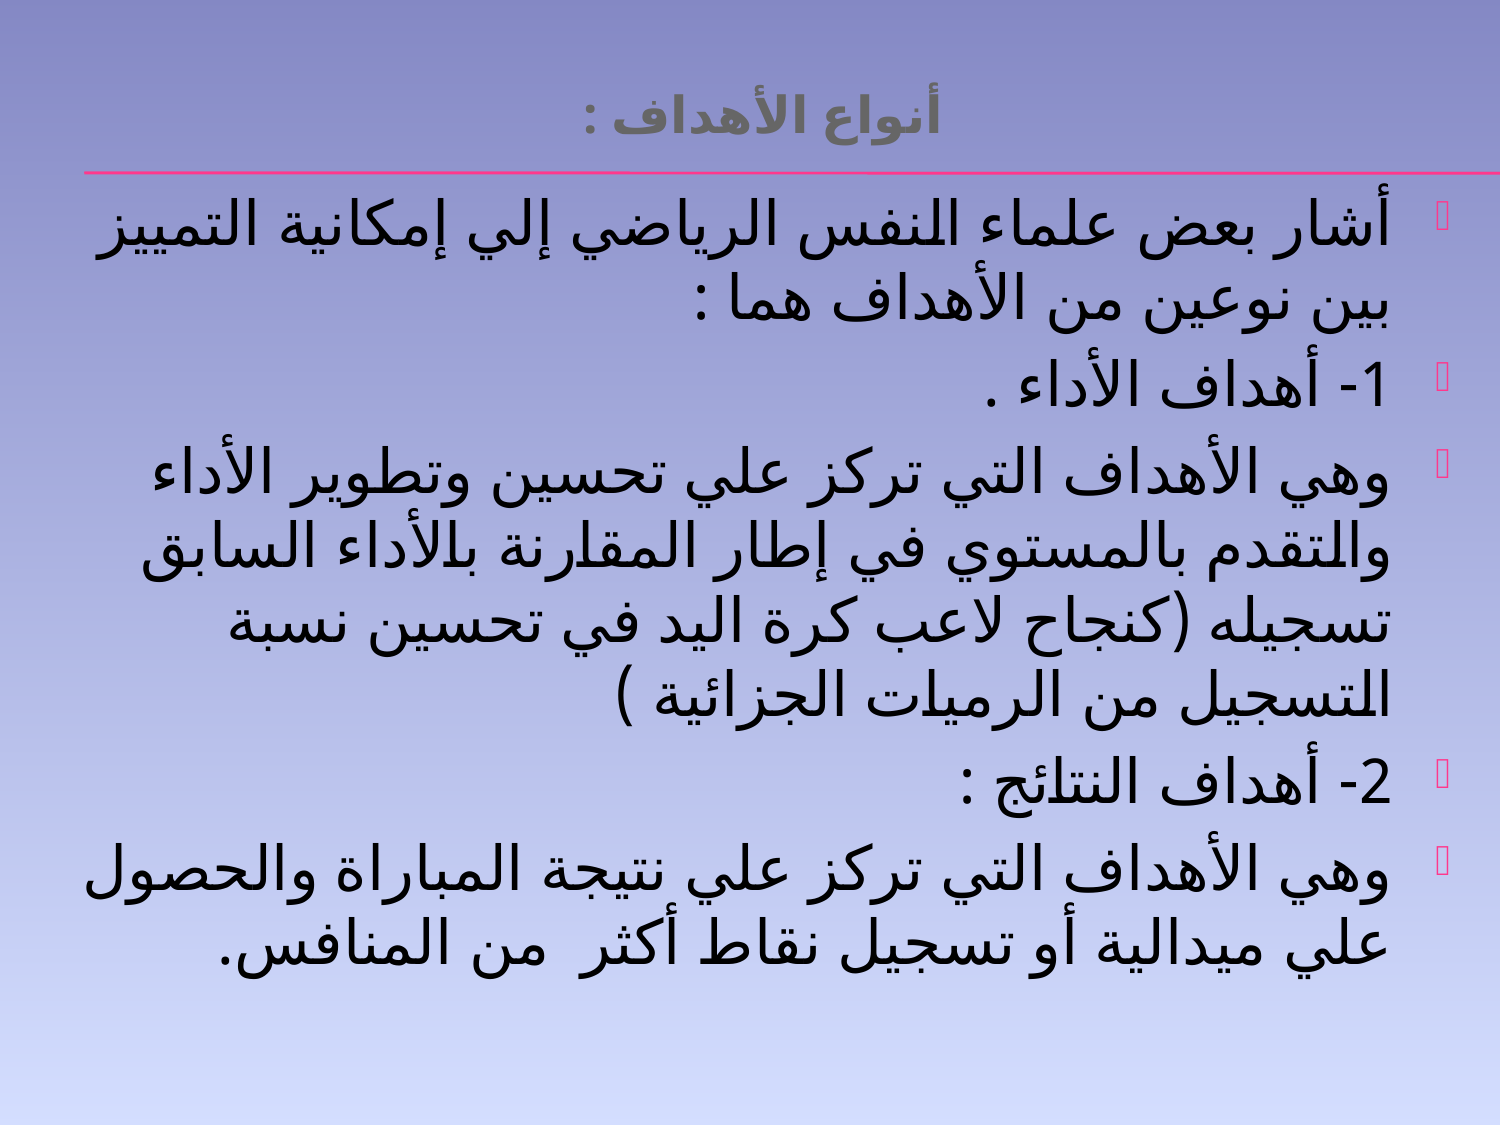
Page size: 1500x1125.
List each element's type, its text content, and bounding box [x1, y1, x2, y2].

title أنواع الأهداف : [50, 75, 1475, 213]
list أشار بعض علماء النفس الرياضي إلي إمكانية التمييز بين نوعين من الأهداف هما : 1- أهداف الأداء . وهي الأهداف التي تركز علي تحسين وتطوير الأداء والتقدم بالمستوي في إطار المقارنة بالأداء السابق تسجيله (كنجاح لاعب كرة اليد في تحسين نسبة التسجيل من الرميات الجزائية ) 2- أهداف النتائج : وهي الأهداف التي تركز علي نتيجة المباراة والحصول علي ميدالية أو تسجيل نقاط أكثر من المنافس. [50, 175, 1465, 998]
